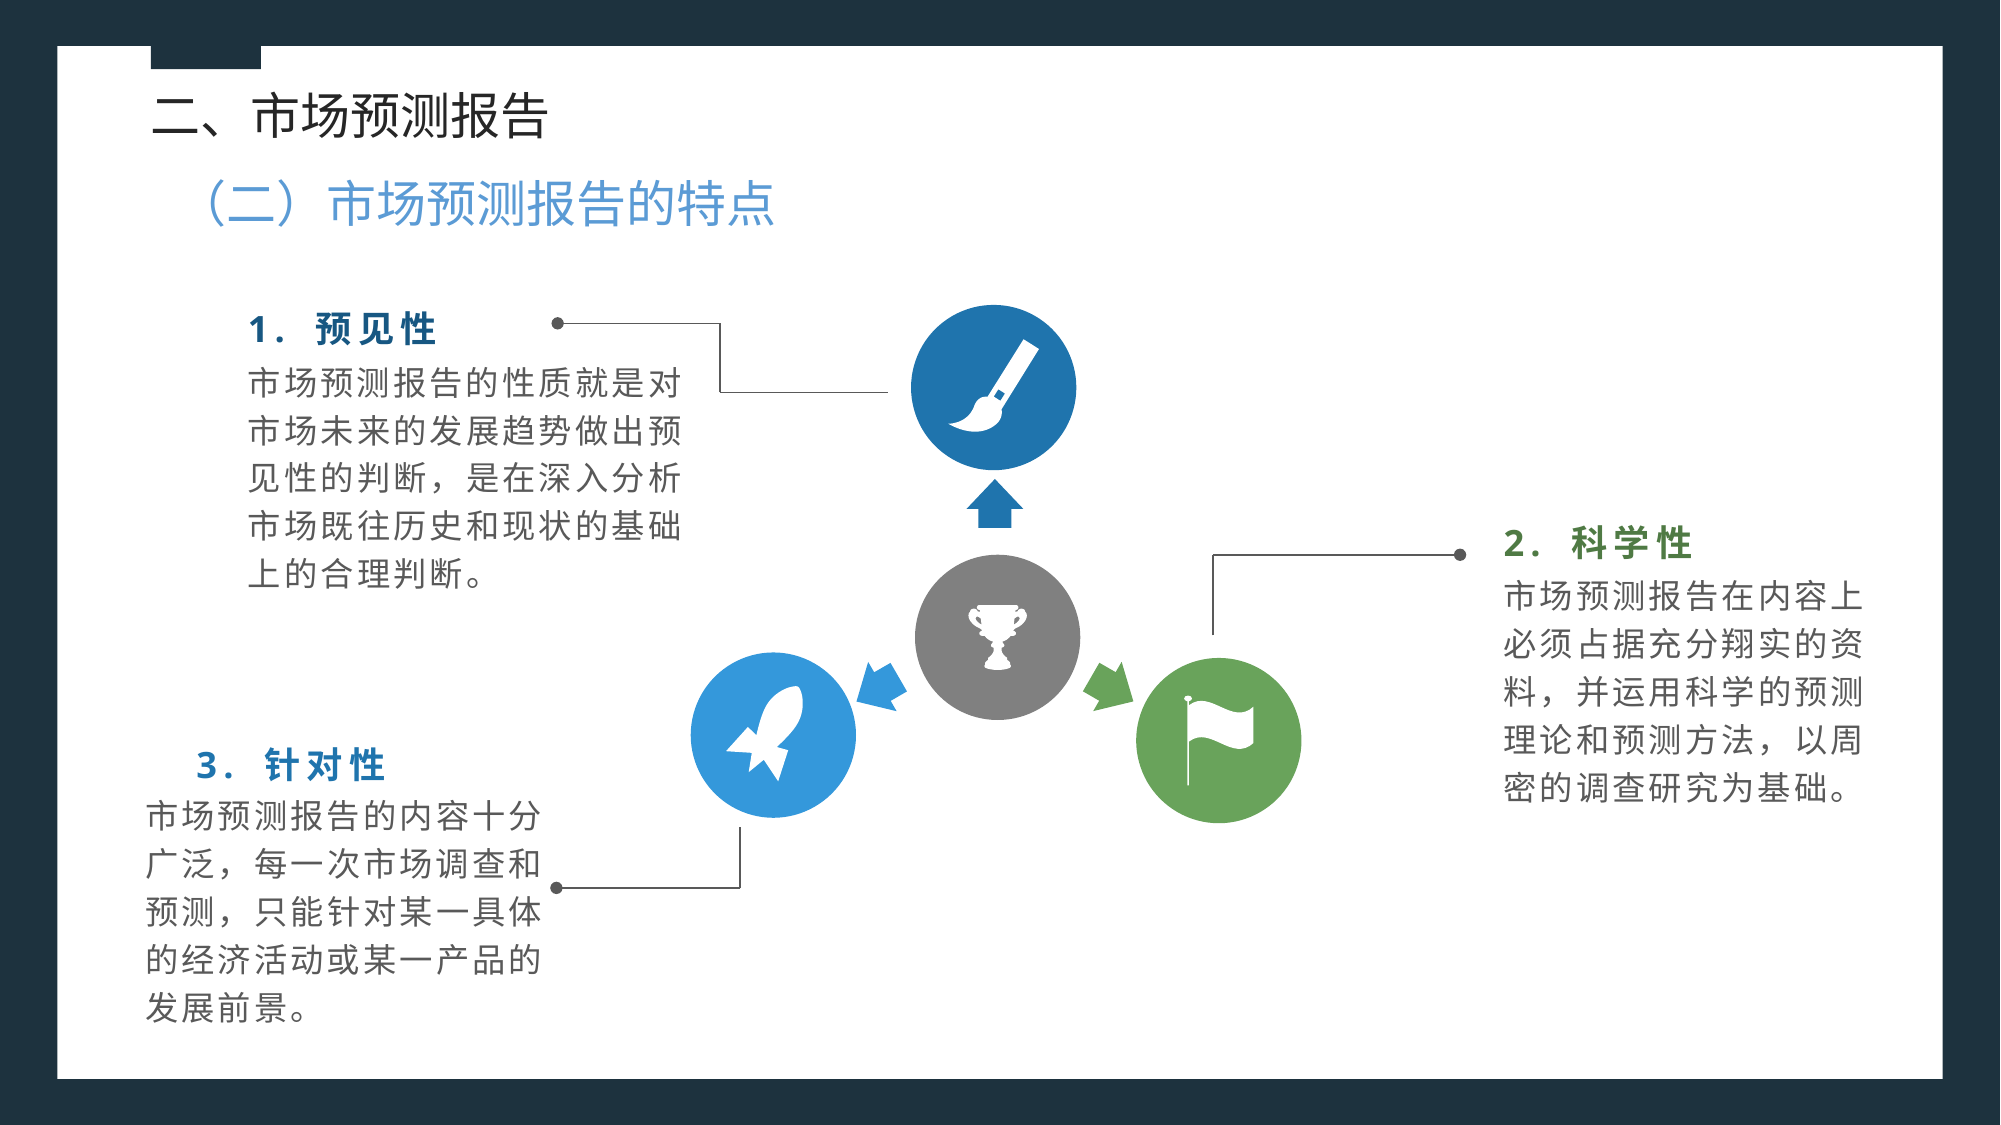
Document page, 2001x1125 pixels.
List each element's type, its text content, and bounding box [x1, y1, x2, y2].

text_box [855, 659, 909, 713]
text_box [964, 477, 1026, 529]
text_box [948, 339, 1039, 432]
text_box 市场预测报告的内容十分广泛，每一次市场调查和预测，只能针对某一具体的经济活动或某一产品的发展前景。 [130, 787, 579, 1017]
text_box [726, 686, 803, 782]
text_box 二、市场预测报告 [150, 77, 820, 152]
text_box [910, 303, 1078, 472]
text_box [1183, 694, 1255, 787]
text_box [1081, 659, 1135, 713]
text_box [913, 553, 1082, 722]
text_box [968, 605, 1027, 670]
text_box [689, 651, 858, 819]
text_box 市场预测报告的性质就是对市场未来的发展趋势做出预见性的判断，是在深入分析 市场既往历史和现状的基础上的合理判断。 [233, 353, 721, 526]
text_box 2. 科学性 [1488, 504, 1767, 564]
text_box 3. 针对性 [181, 726, 460, 786]
text_box 市场预测报告在内容上必须占据充分翔实的资料，并运用科学的预测理论和预测方法，以周密的调查研究为基础。 [1488, 567, 1891, 888]
text_box 1. 预见性 [233, 290, 512, 351]
text_box [1135, 656, 1303, 825]
text_box （二）市场预测报告的特点 [161, 165, 1036, 241]
